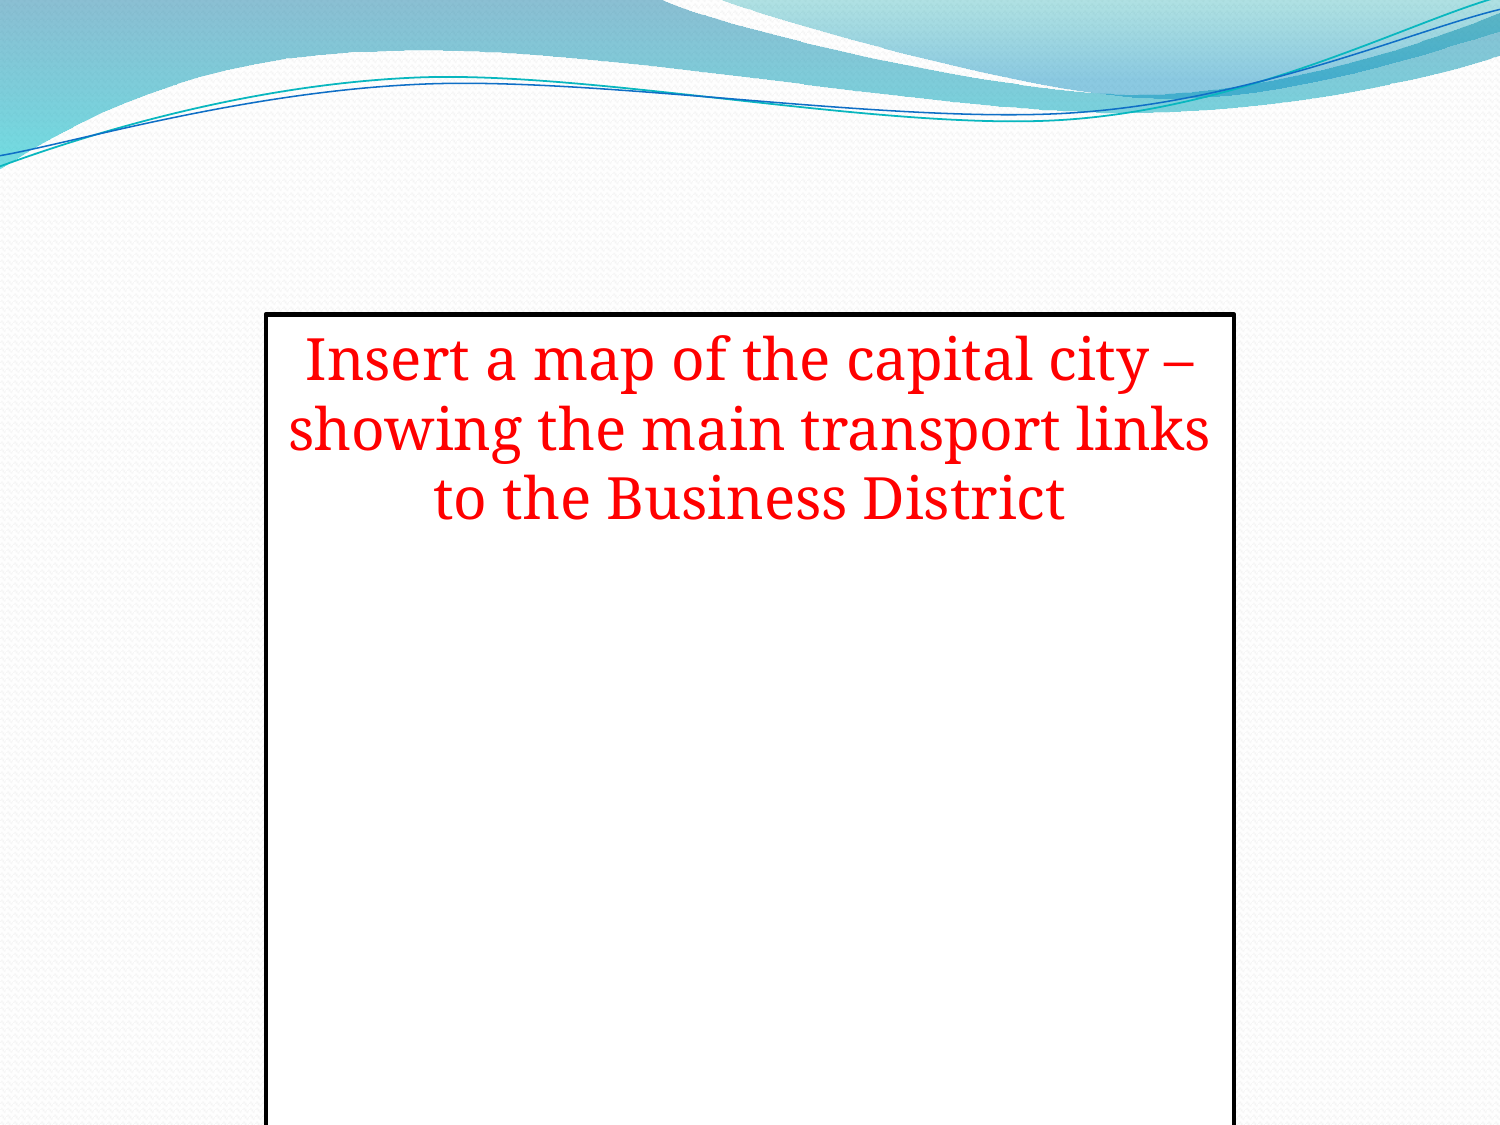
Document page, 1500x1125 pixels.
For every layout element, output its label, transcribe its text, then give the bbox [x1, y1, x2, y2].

text_box Insert a map of the capital city – showing the main transport links to the Business District [264, 312, 1236, 1125]
